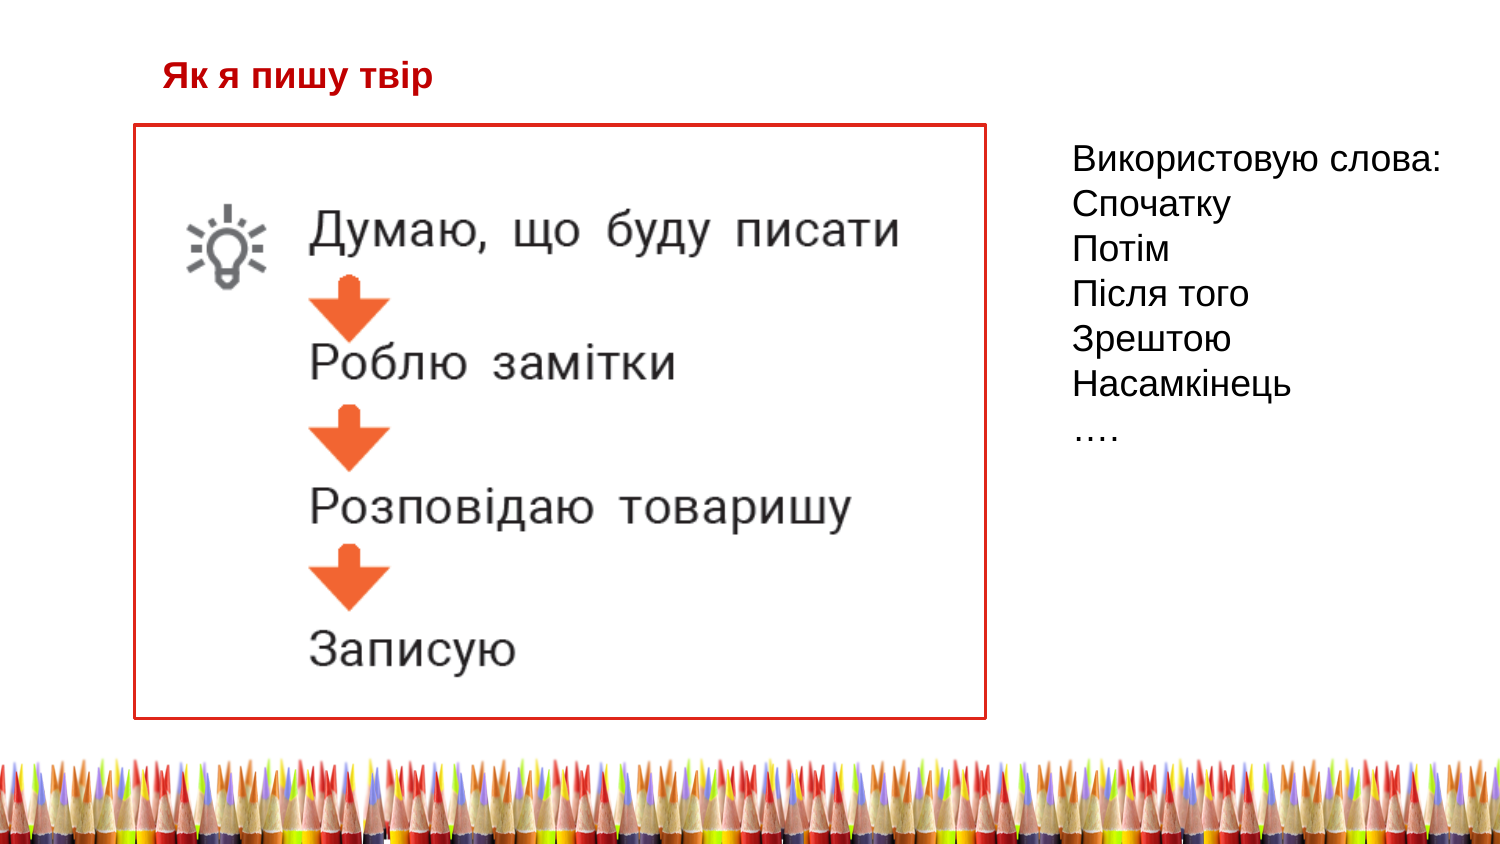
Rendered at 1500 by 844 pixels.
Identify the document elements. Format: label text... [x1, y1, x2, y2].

picture [135, 126, 985, 718]
picture [0, 756, 1500, 844]
text_box Як я пишу твір [147, 43, 479, 104]
text_box Використовую слова: Спочатку Потім Після того Зрештою Насамкінець …. [1057, 126, 1471, 457]
